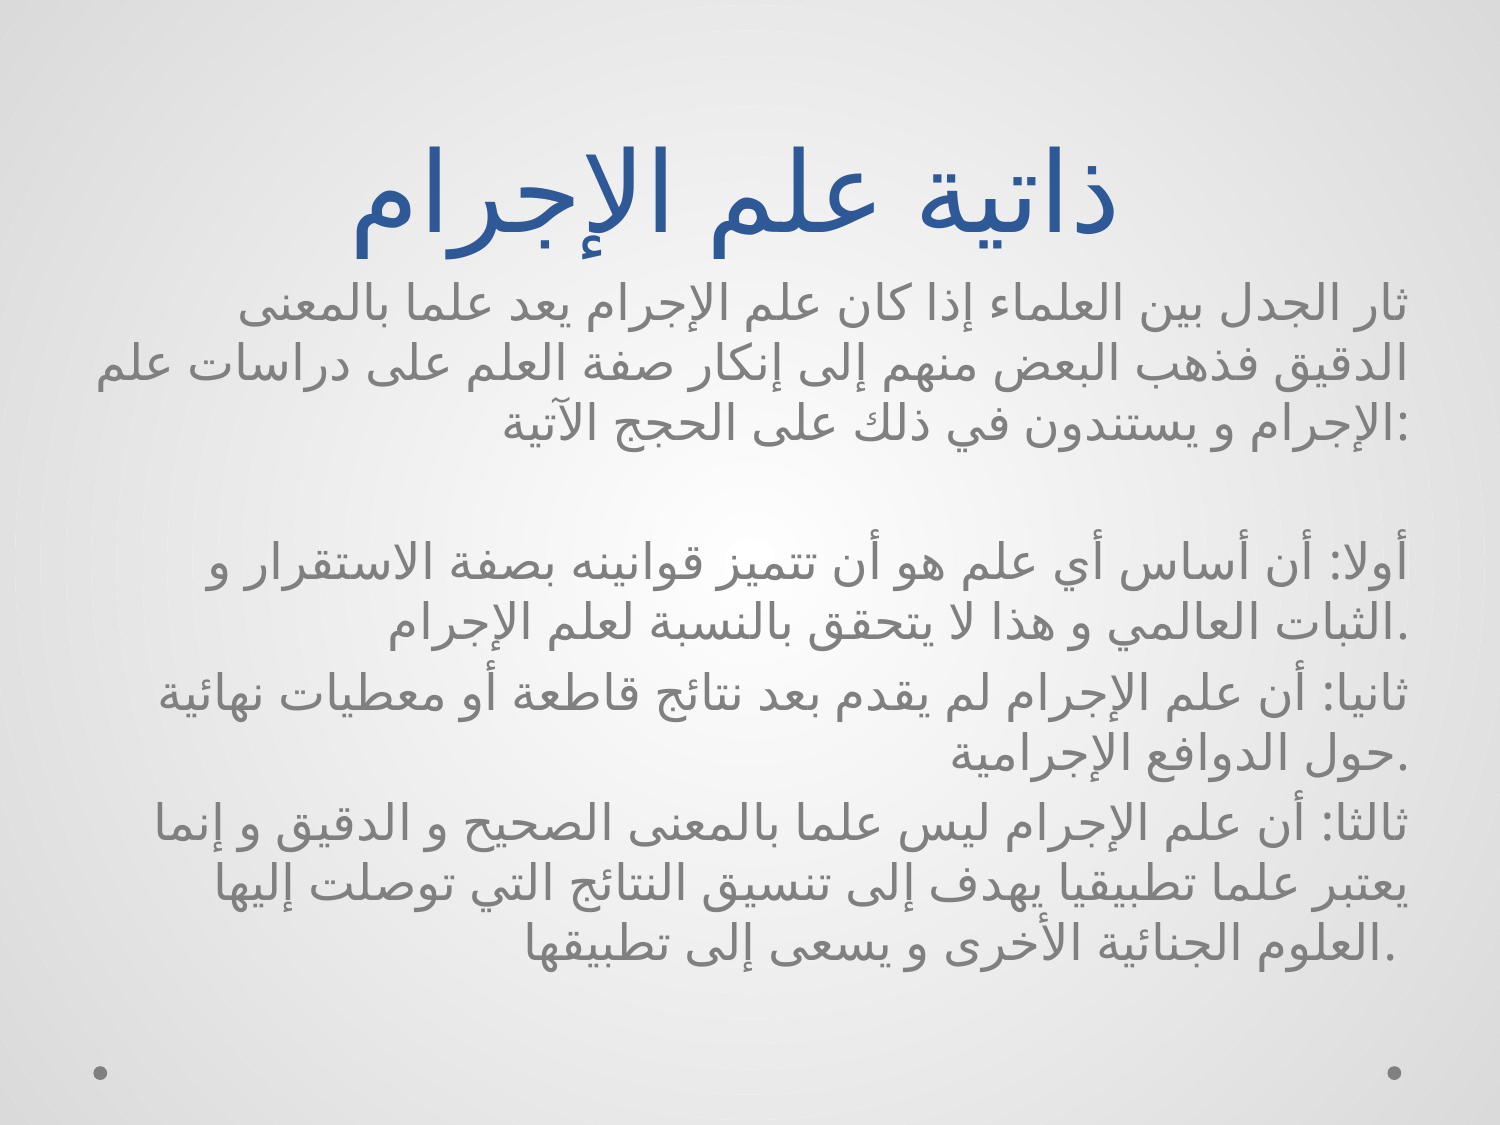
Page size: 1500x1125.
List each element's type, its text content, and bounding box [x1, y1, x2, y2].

list ثار الجدل بين العلماء إذا كان علم الإجرام يعد علما بالمعنى الدقيق فذهب البعض منهم إلى إنكار صفة العلم على دراسات علم الإجرام و يستندون في ذلك على الحجج الآتية: أولا: أن أساس أي علم هو أن تتميز قوانينه بصفة الاستقرار و الثبات العالمي و هذا لا يتحقق بالنسبة لعلم الإجرام. ثانيا: أن علم الإجرام لم يقدم بعد نتائج قاطعة أو معطيات نهائية حول الدوافع الإجرامية. ثالثا: أن علم الإجرام ليس علما بالمعنى الصحيح و الدقيق و إنما يعتبر علما تطبيقيا يهدف إلى تنسيق النتائج التي توصلت إليها العلوم الجنائية الأخرى و يسعى إلى تطبيقها. [75, 262, 1425, 1005]
title ذاتية علم الإجرام [75, 0, 1425, 262]
